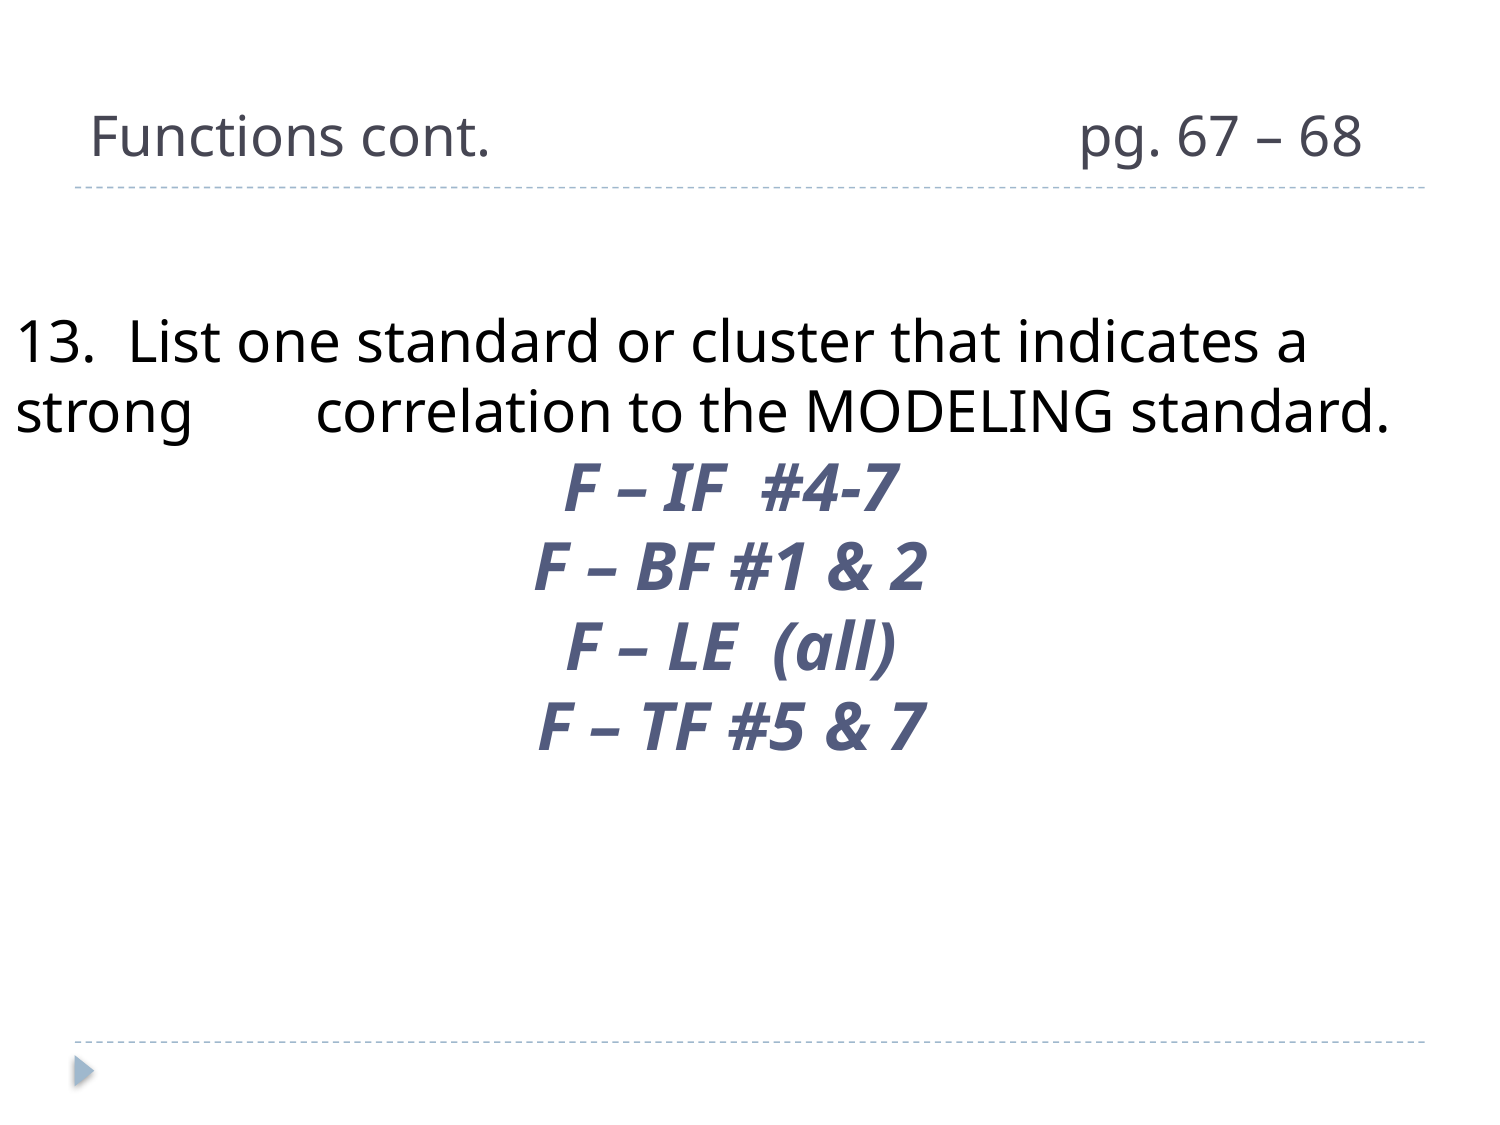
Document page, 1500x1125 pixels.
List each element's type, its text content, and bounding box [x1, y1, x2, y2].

text_box 13. List one standard or cluster that indicates a strong correlation to the MODELING standard. F – IF #4-7 F – BF #1 & 2 F – LE (all) F – TF #5 & 7 [0, 296, 1463, 817]
title Functions cont. pg. 67 – 68 [75, 87, 1425, 175]
